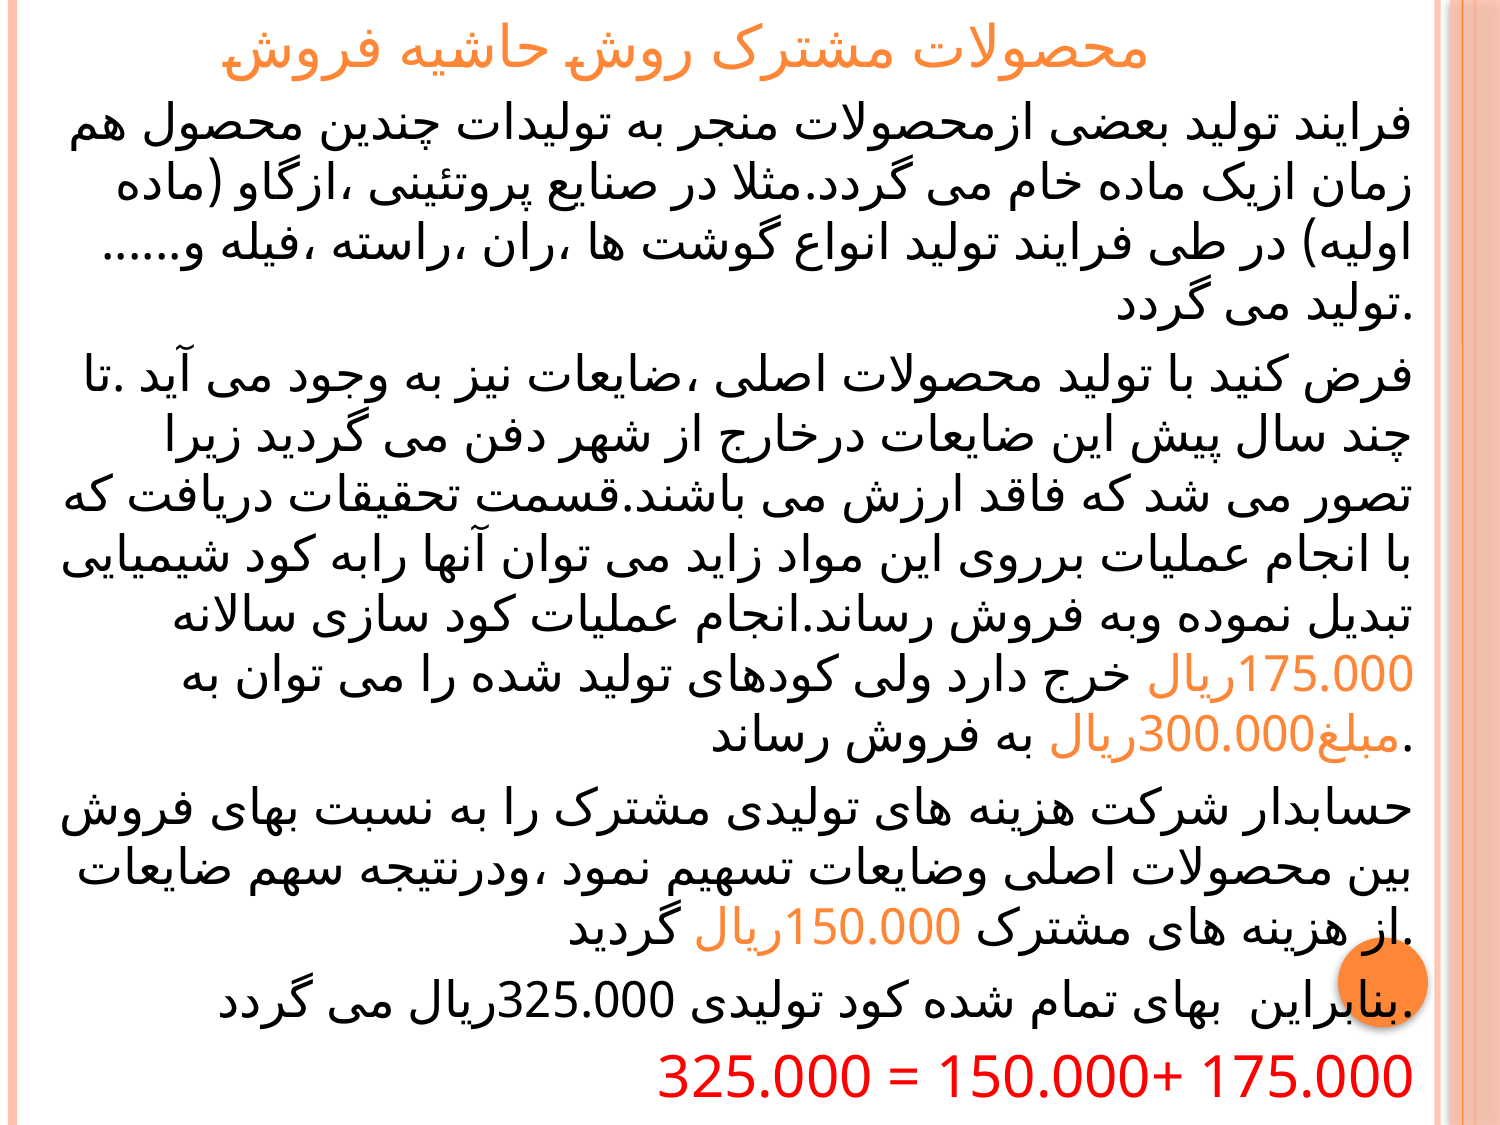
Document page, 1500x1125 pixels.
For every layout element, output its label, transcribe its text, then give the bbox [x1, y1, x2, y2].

title محصولات مشترک روش حاشیه فروش [75, 0, 1300, 82]
list فرایند تولید بعضی ازمحصولات منجر به تولیدات چندین محصول هم زمان ازیک ماده خام می گردد.مثلا در صنایع پروتئینی ،ازگاو (ماده اولیه) در طی فرایند تولید انواع گوشت ها ،ران ،راسته ،فیله و...... تولید می گردد. فرض کنید با تولید محصولات اصلی ،ضایعات نیز به وجود می آید .تا چند سال پیش این ضایعات درخارج از شهر دفن می گردید زیرا تصور می شد که فاقد ارزش می باشند.قسمت تحقیقات دریافت که با انجام عملیات برروی این مواد زاید می توان آنها رابه کود شیمیایی تبدیل نموده وبه فروش رساند.انجام عملیات کود سازی سالانه 175.000ریال خرج دارد ولی کودهای تولید شده را می توان به مبلغ300.000ریال به فروش رساند. حسابدار شرکت هزینه های تولیدی مشترک را به نسبت بهای فروش بین محصولات اصلی وضایعات تسهیم نمود ،ودرنتیجه سهم ضایعات از هزینه های مشترک 150.000ریال گردید. بنابراین بهای تمام شده کود تولیدی 325.000ریال می گردد. 325.000 = 150.000+ 175.000 که در مقایسه با بهای فروش ز یان حاصل می شود(25.000)=325.000-300.00 [0, 82, 1430, 1090]
